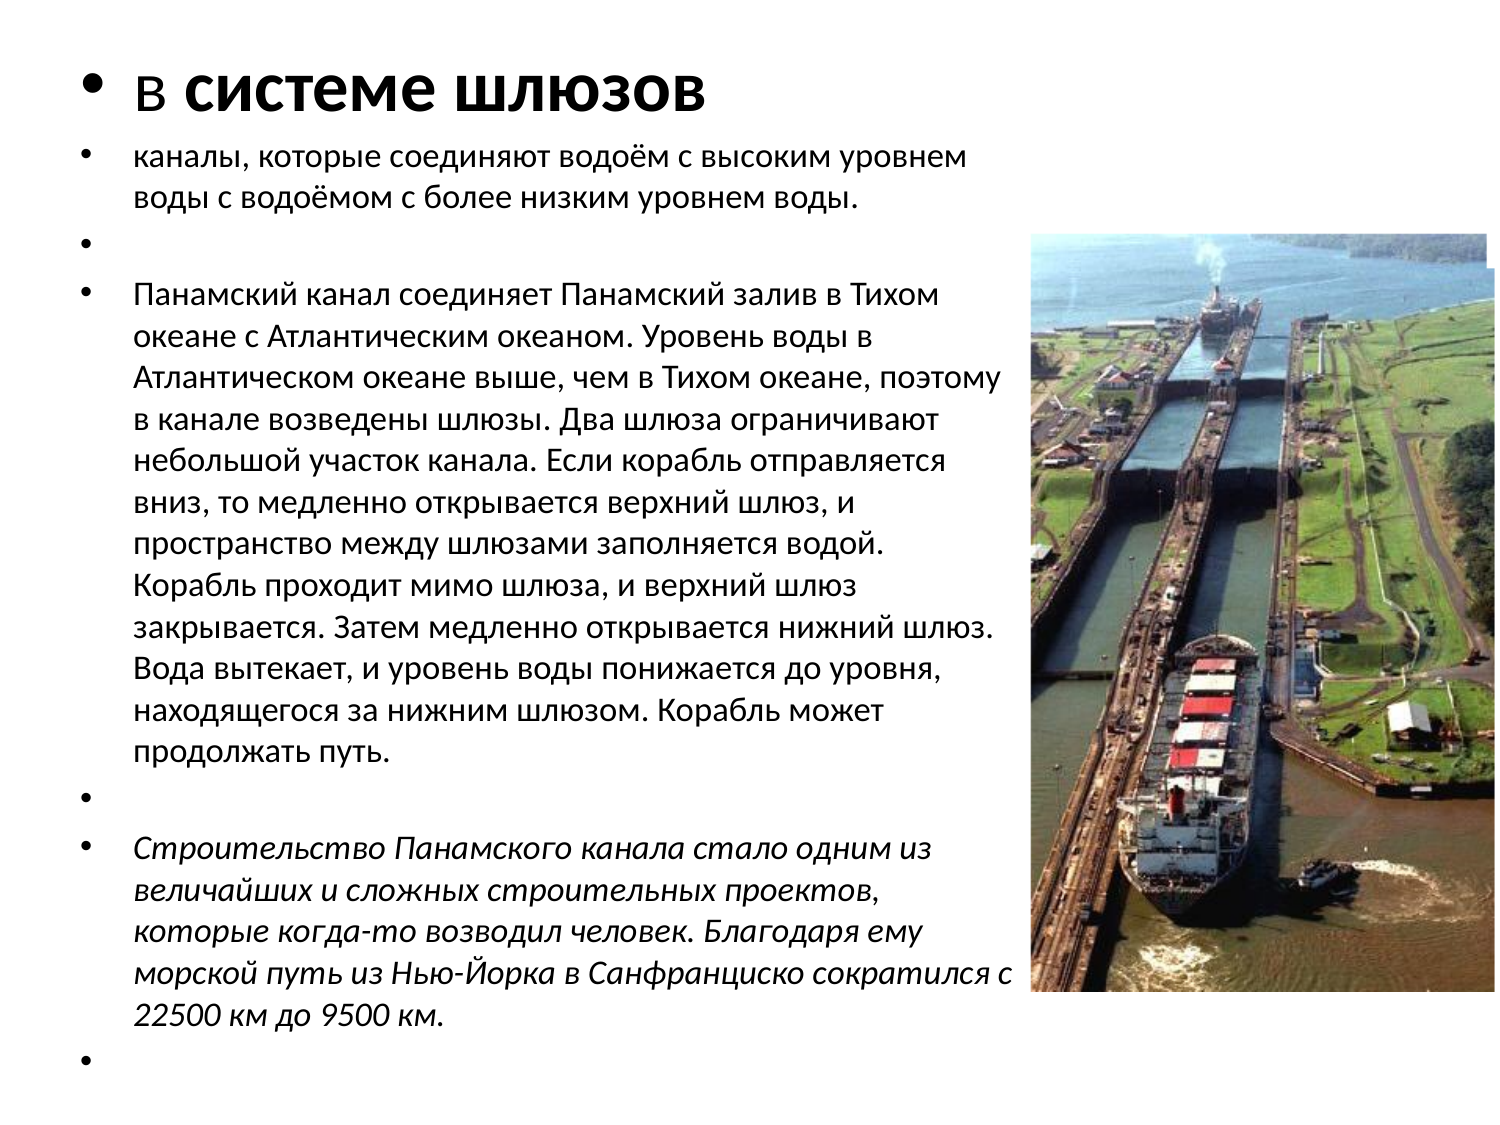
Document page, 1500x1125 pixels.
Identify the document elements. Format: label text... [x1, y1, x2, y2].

picture [1028, 231, 1498, 992]
list в системе шлюзов каналы, которые соединяют водоём с высоким уровнем воды с водоёмом с более низким уровнем воды. Панамский канал соединяет Панамский залив в Тихом океане с Атлантическим океаном. Уровень воды в Атлантическом океане выше, чем в Тихом океане, поэтому в канале возведены шлюзы. Два шлюза ограничивают небольшой участок канала. Если корабль отправляется вниз, то медленно открывается верхний шлюз, и пространство между шлюзами заполняется водой. Корабль проходит мимо шлюза, и верхний шлюз закрывается. Затем медленно открывается нижний шлюз. Вода вытекает, и уровень воды понижается до уровня, находящегося за нижним шлюзом. Корабль может продолжать путь. Строительство Панамского канала стало одним из величайших и сложных строительных проектов, которые когда-то возводил человек. Благодаря ему морской путь из Нью-Йорка в Санфранциско сократился с 22500 км до 9500 км. [64, 30, 1029, 1106]
